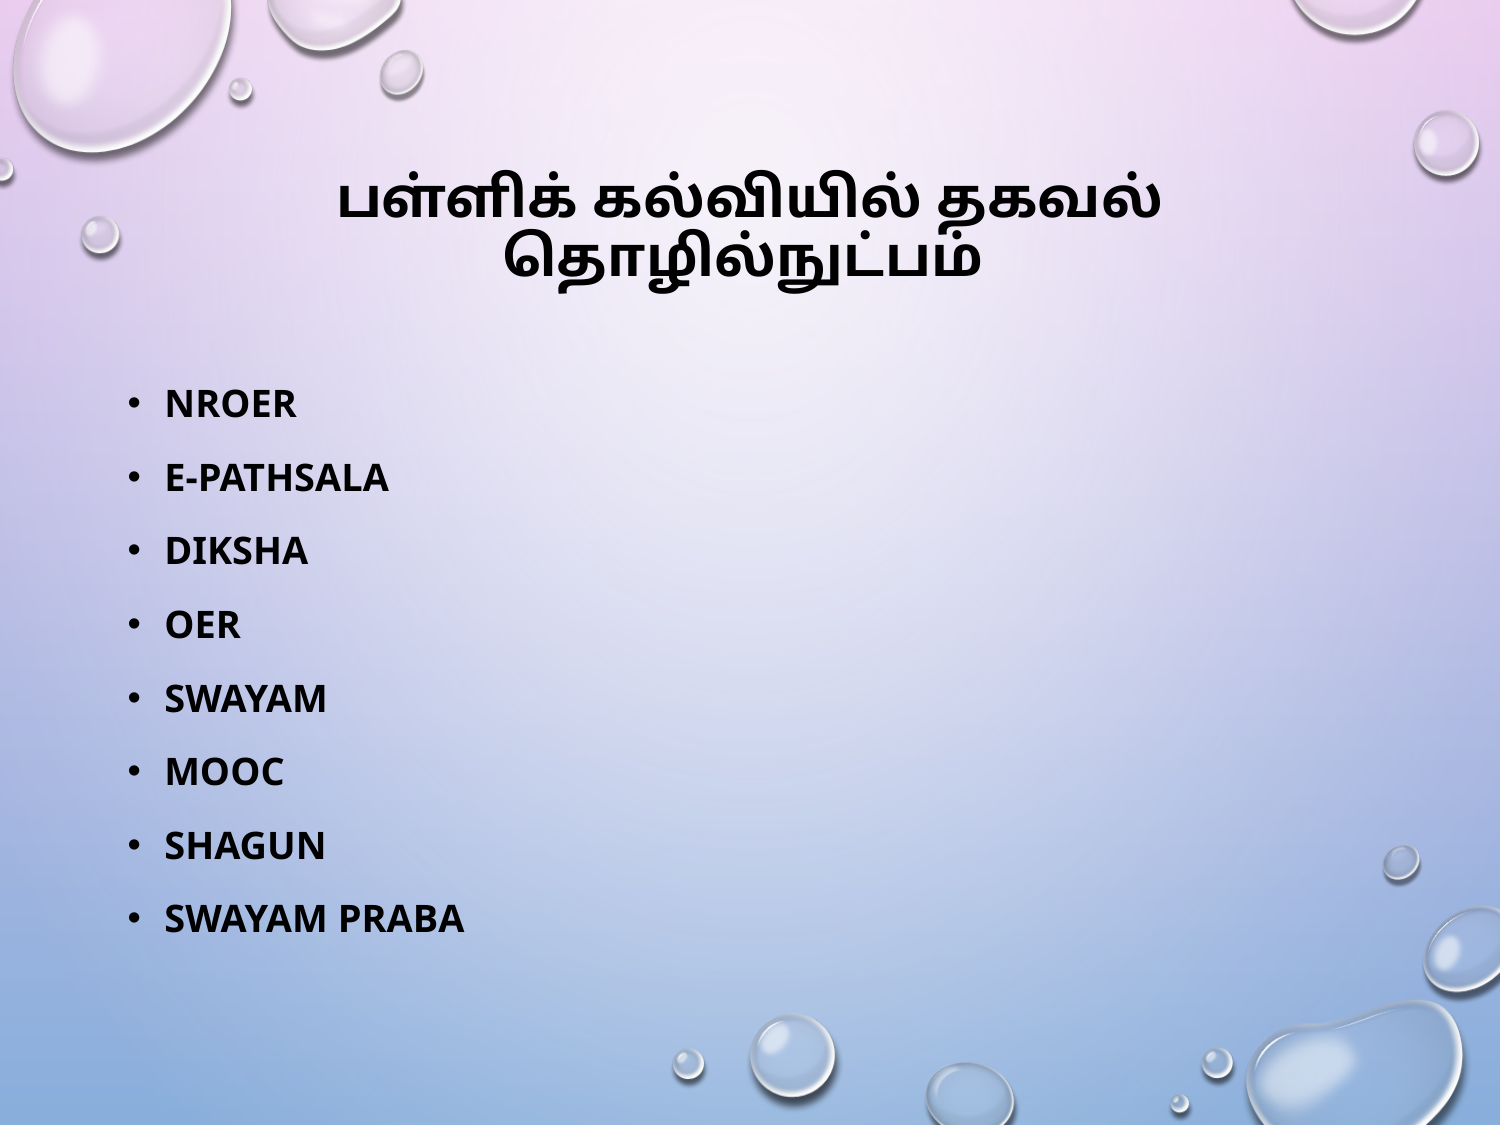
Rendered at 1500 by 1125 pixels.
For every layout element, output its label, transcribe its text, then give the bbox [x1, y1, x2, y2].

list NROER E-pathsala DIKSHA OER SWAYAM MOOC Shagun SWAYAM PRABA [112, 363, 1388, 950]
picture [0, 0, 1500, 1125]
title பள்ளிக் கல்வியில் தகவல் தொழில்நுட்பம் [112, 101, 1388, 363]
